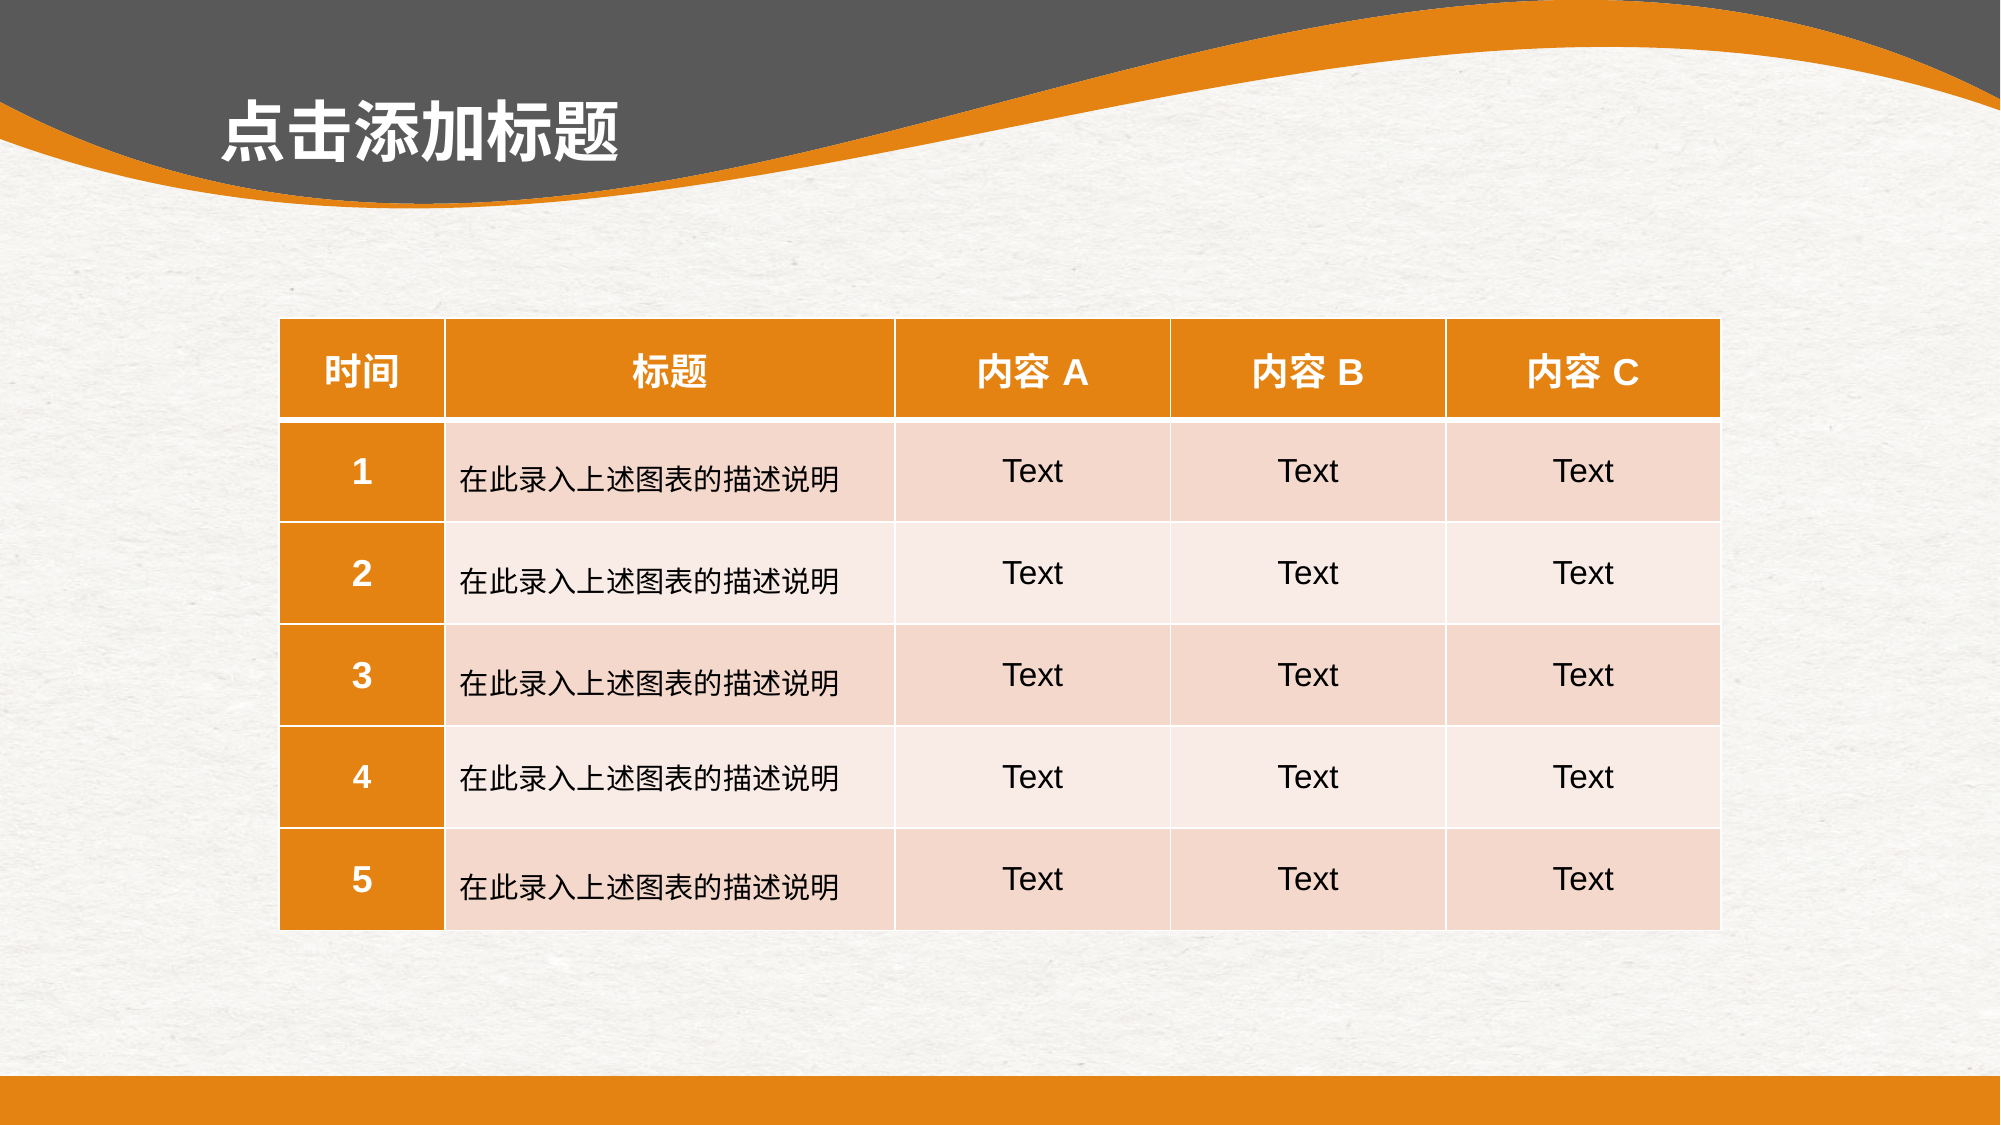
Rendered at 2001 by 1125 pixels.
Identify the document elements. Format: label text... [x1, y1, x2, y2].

table_cell 2 [280, 523, 444, 623]
table_cell Text [1447, 829, 1720, 930]
table_cell 在此录入上述图表的描述说明 [446, 727, 894, 827]
table_cell Text [1171, 727, 1445, 827]
table_cell Text [896, 625, 1170, 725]
table_header 标题 [446, 319, 894, 417]
table_cell Text [1447, 423, 1720, 521]
table_cell Text [896, 523, 1170, 623]
table_cell Text [896, 423, 1170, 521]
table_header 内容C [1447, 319, 1720, 417]
table_cell Text [1171, 829, 1445, 930]
table_cell 在此录入上述图表的描述说明 [446, 423, 894, 521]
text_box 点击添加标题 [204, 82, 636, 178]
text_box 在此录入上述图表的描述说明，在此录入上述图表的描述说明，在此录入上述图表的描述说明，在此录入上述图表的描述说明，在此录入描述说明。 您的内容打在这里，或者通过复制您的文本后，在此框中选择粘贴，并选择只保留文字。您的内容打在这里，或者通过复制您的文本后。 [0, 47, 2000, 1076]
table_cell 4 [280, 727, 444, 827]
table_cell 在此录入上述图表的描述说明 [446, 625, 894, 725]
table_header 内容B [1171, 319, 1445, 417]
table_header 内容A [896, 319, 1170, 417]
table_header 时间 [280, 319, 444, 417]
table_cell 1 [280, 423, 444, 521]
table_cell 5 [280, 829, 444, 930]
table_cell 3 [280, 625, 444, 725]
table_cell Text [1171, 423, 1445, 521]
table_cell Text [1447, 625, 1720, 725]
table_cell Text [1171, 523, 1445, 623]
table_cell Text [896, 727, 1170, 827]
table_cell Text [1171, 625, 1445, 725]
table_cell Text [896, 829, 1170, 930]
table_cell 在此录入上述图表的描述说明 [446, 523, 894, 623]
table_cell Text [1447, 523, 1720, 623]
table_cell 在此录入上述图表的描述说明 [446, 829, 894, 930]
table_cell Text [1447, 727, 1720, 827]
